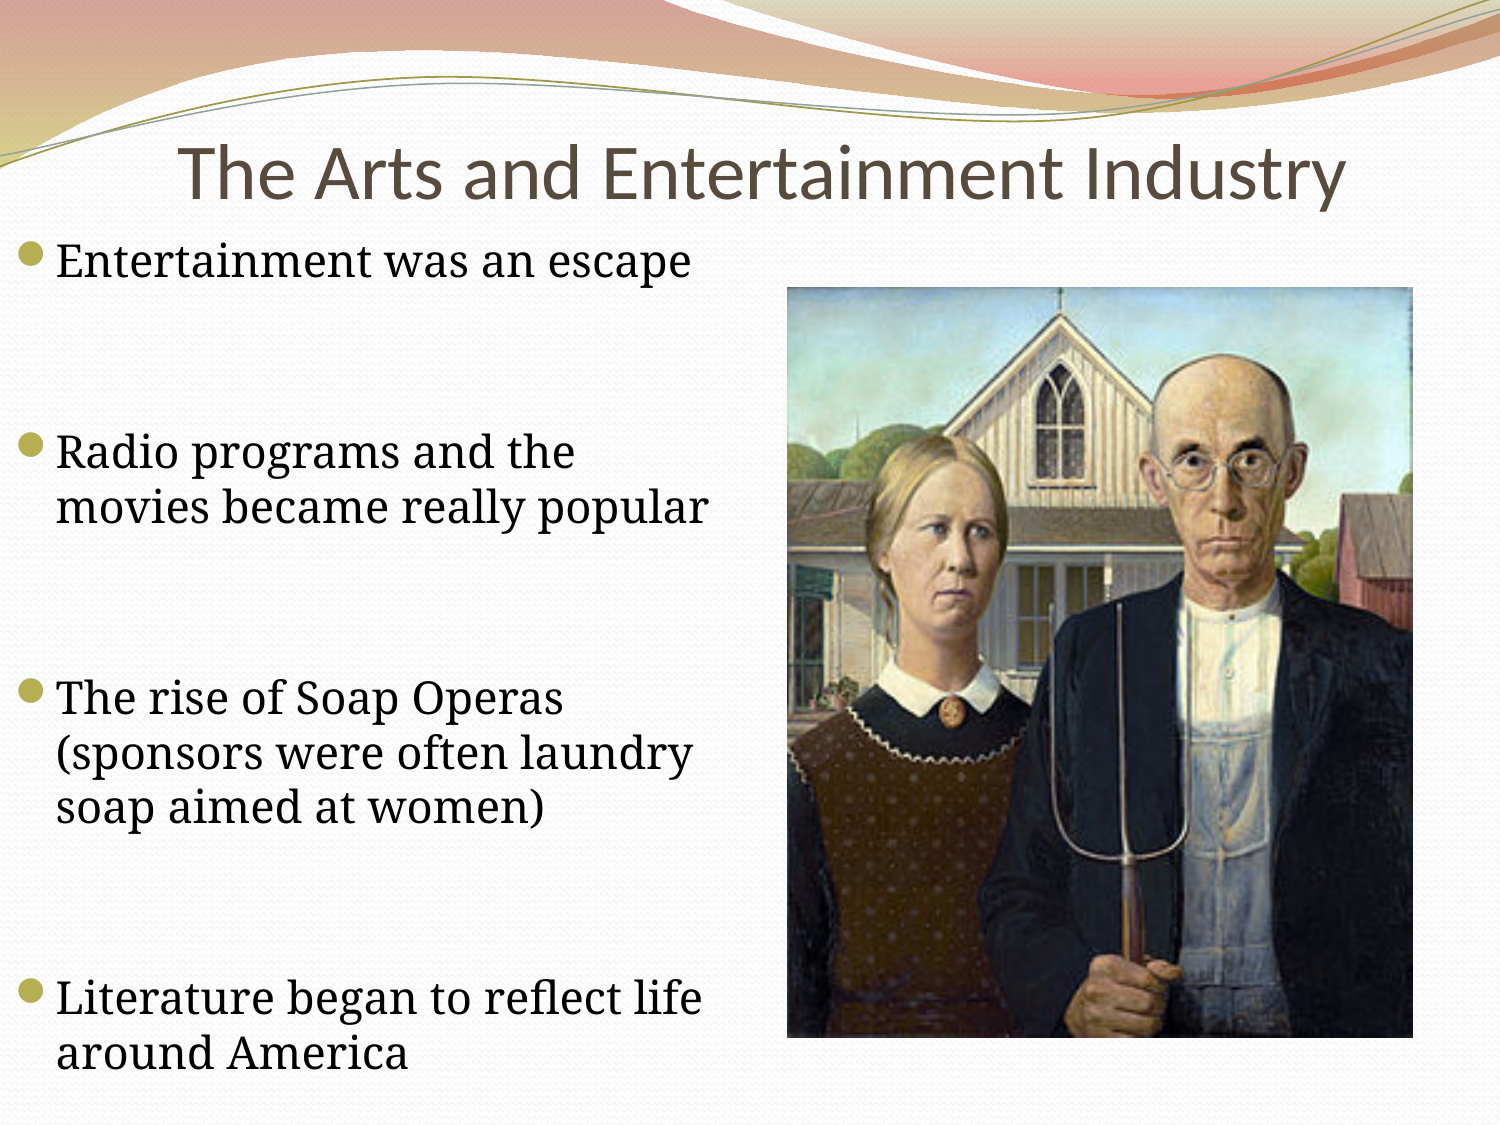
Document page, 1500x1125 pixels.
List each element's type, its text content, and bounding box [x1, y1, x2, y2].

picture [787, 287, 1413, 1038]
title The Arts and Entertainment Industry [87, 112, 1438, 216]
list Entertainment was an escape Radio programs and the movies became really popular The rise of Soap Operas (sponsors were often laundry soap aimed at women) Literature began to reflect life around America [0, 224, 738, 1100]
